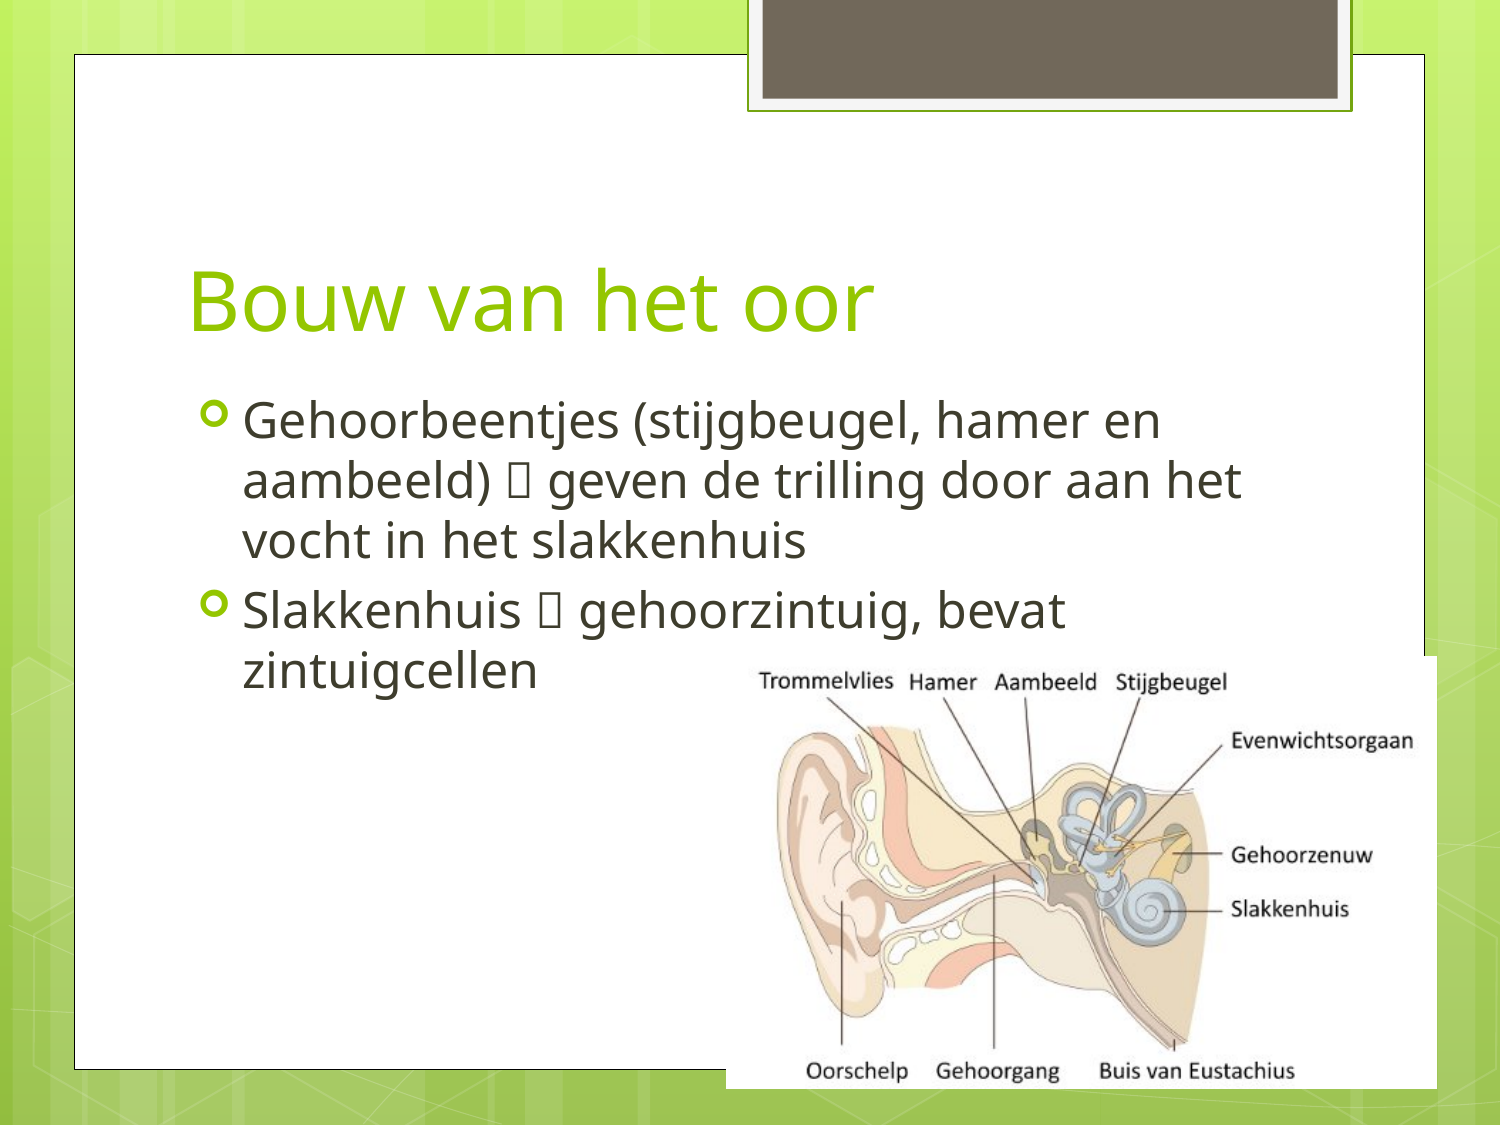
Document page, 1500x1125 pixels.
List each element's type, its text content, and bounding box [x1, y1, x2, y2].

picture [726, 656, 1437, 1090]
list Gehoorbeentjes (stijgbeugel, hamer en aambeeld)  geven de trilling door aan het vocht in het slakkenhuis Slakkenhuis  gehoorzintuig, bevat zintuigcellen [171, 381, 1283, 957]
title Bouw van het oor [171, 168, 1324, 357]
